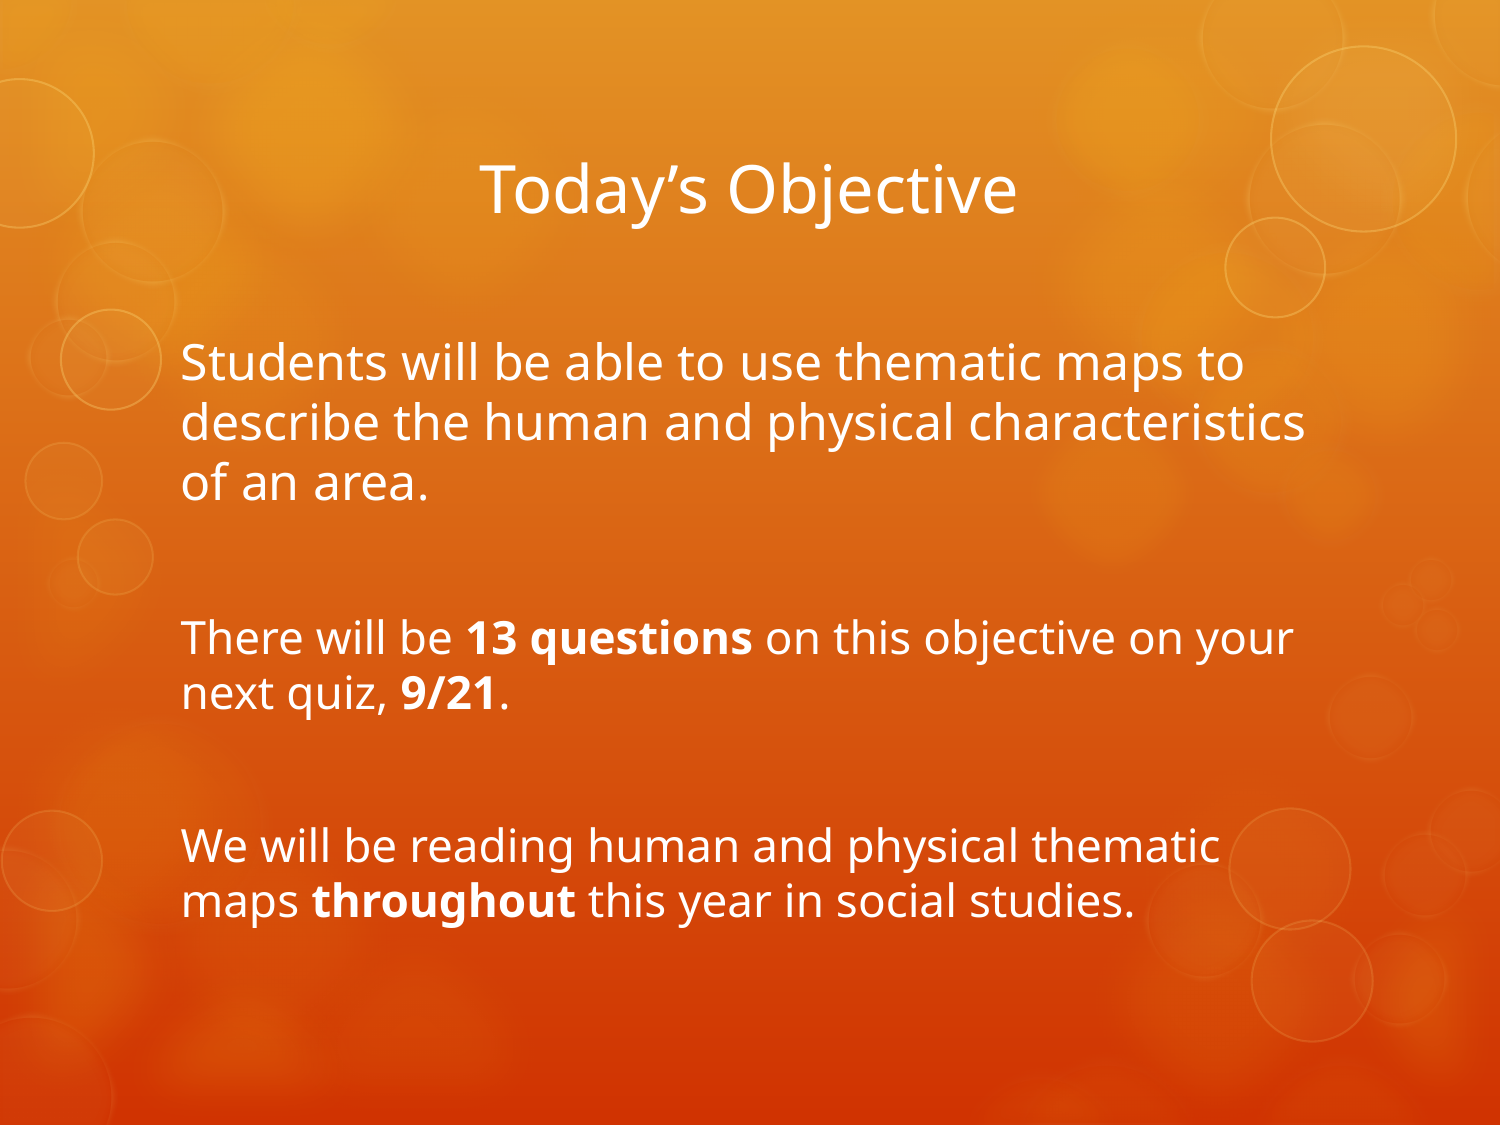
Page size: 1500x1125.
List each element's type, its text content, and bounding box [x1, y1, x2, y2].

list Students will be able to use thematic maps to describe the human and physical characteristics of an area. There will be 13 questions on this objective on your next quiz, 9/21. We will be reading human and physical thematic maps throughout this year in social studies. [165, 296, 1335, 962]
title Today’s Objective [165, 110, 1335, 263]
